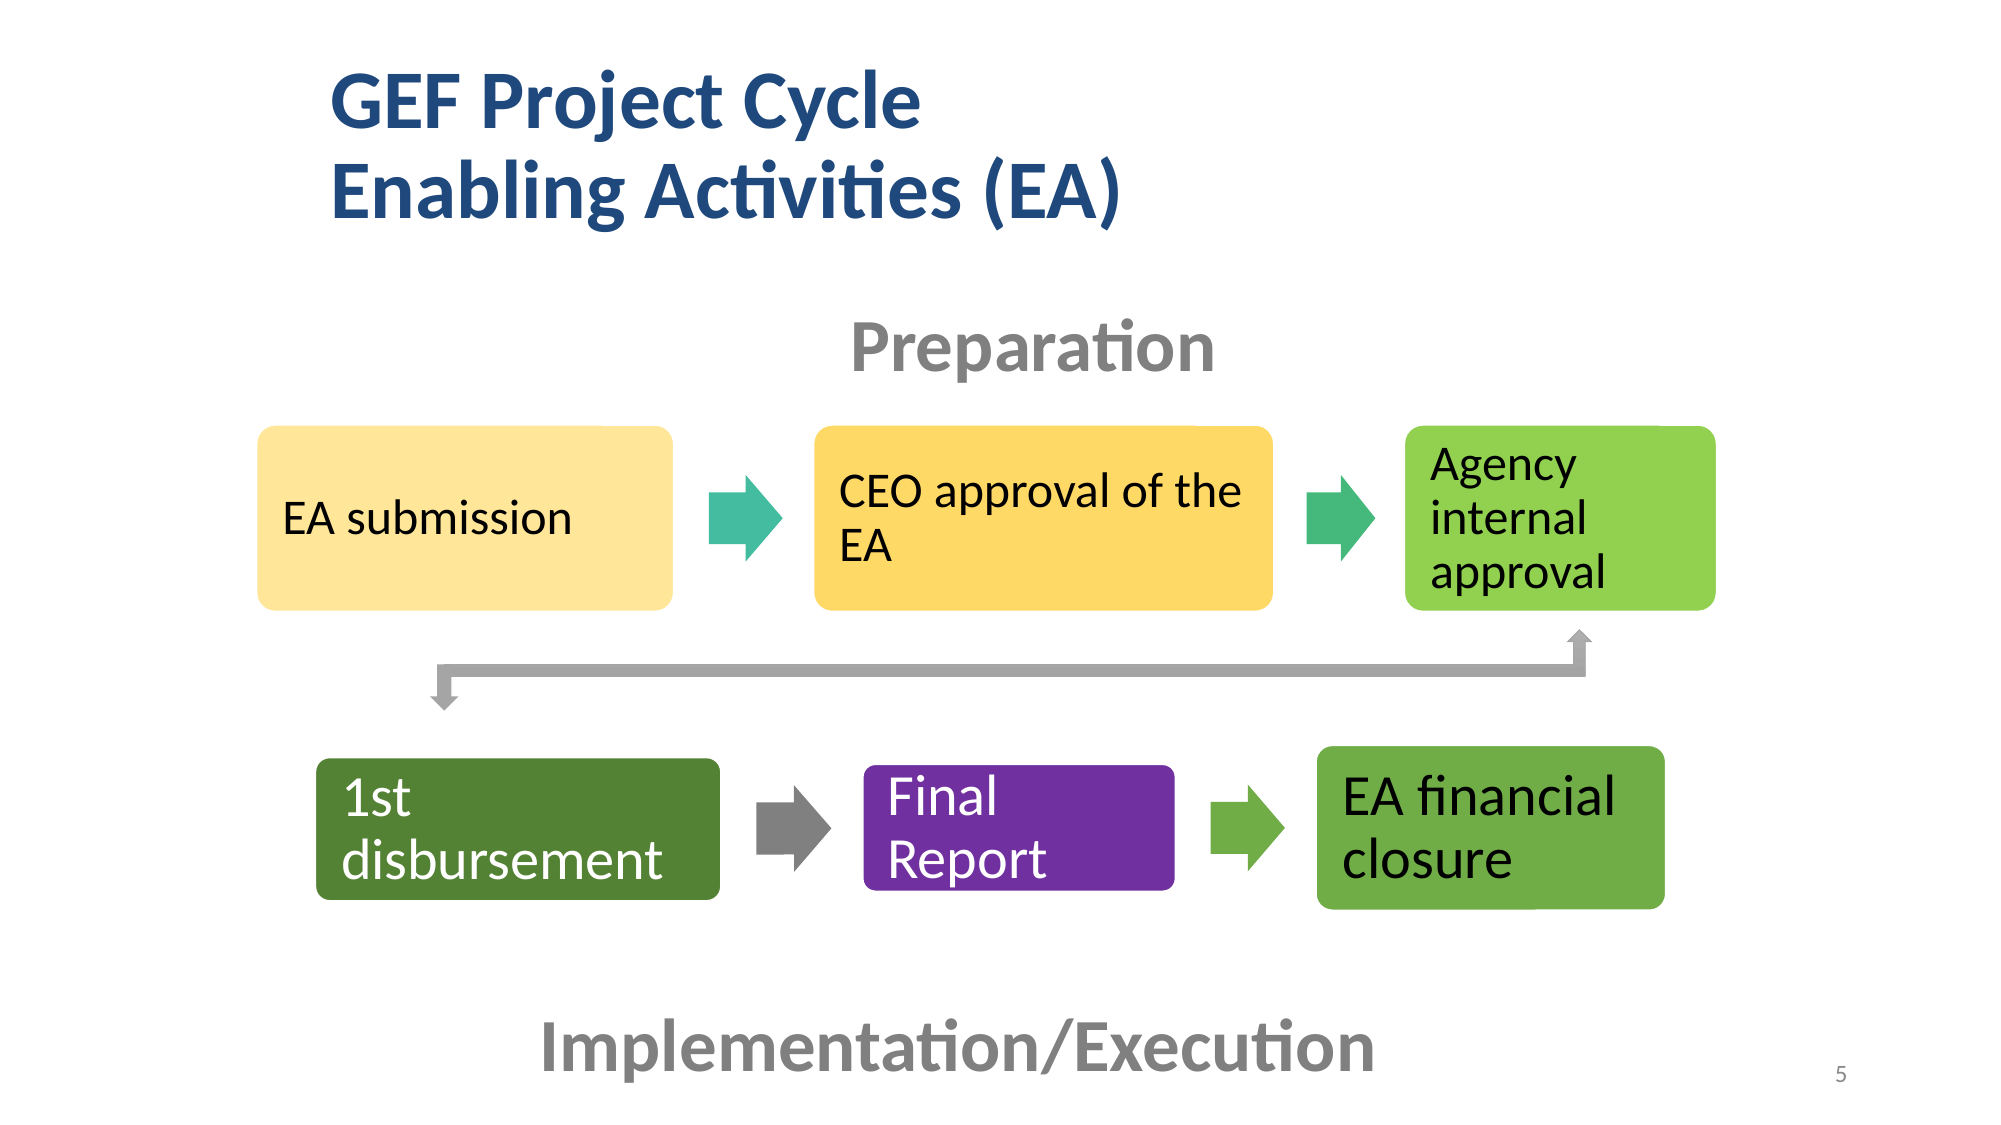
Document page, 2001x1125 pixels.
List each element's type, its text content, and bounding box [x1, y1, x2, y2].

text_box Implementation/Execution [525, 989, 1450, 1094]
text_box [255, 424, 1727, 612]
title GEF Project Cycle Enabling Activities (EA) [315, 45, 1150, 249]
text_box Preparation [835, 289, 1265, 395]
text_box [429, 629, 1592, 711]
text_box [315, 745, 1668, 911]
slide_number 5 [1412, 1042, 1863, 1103]
